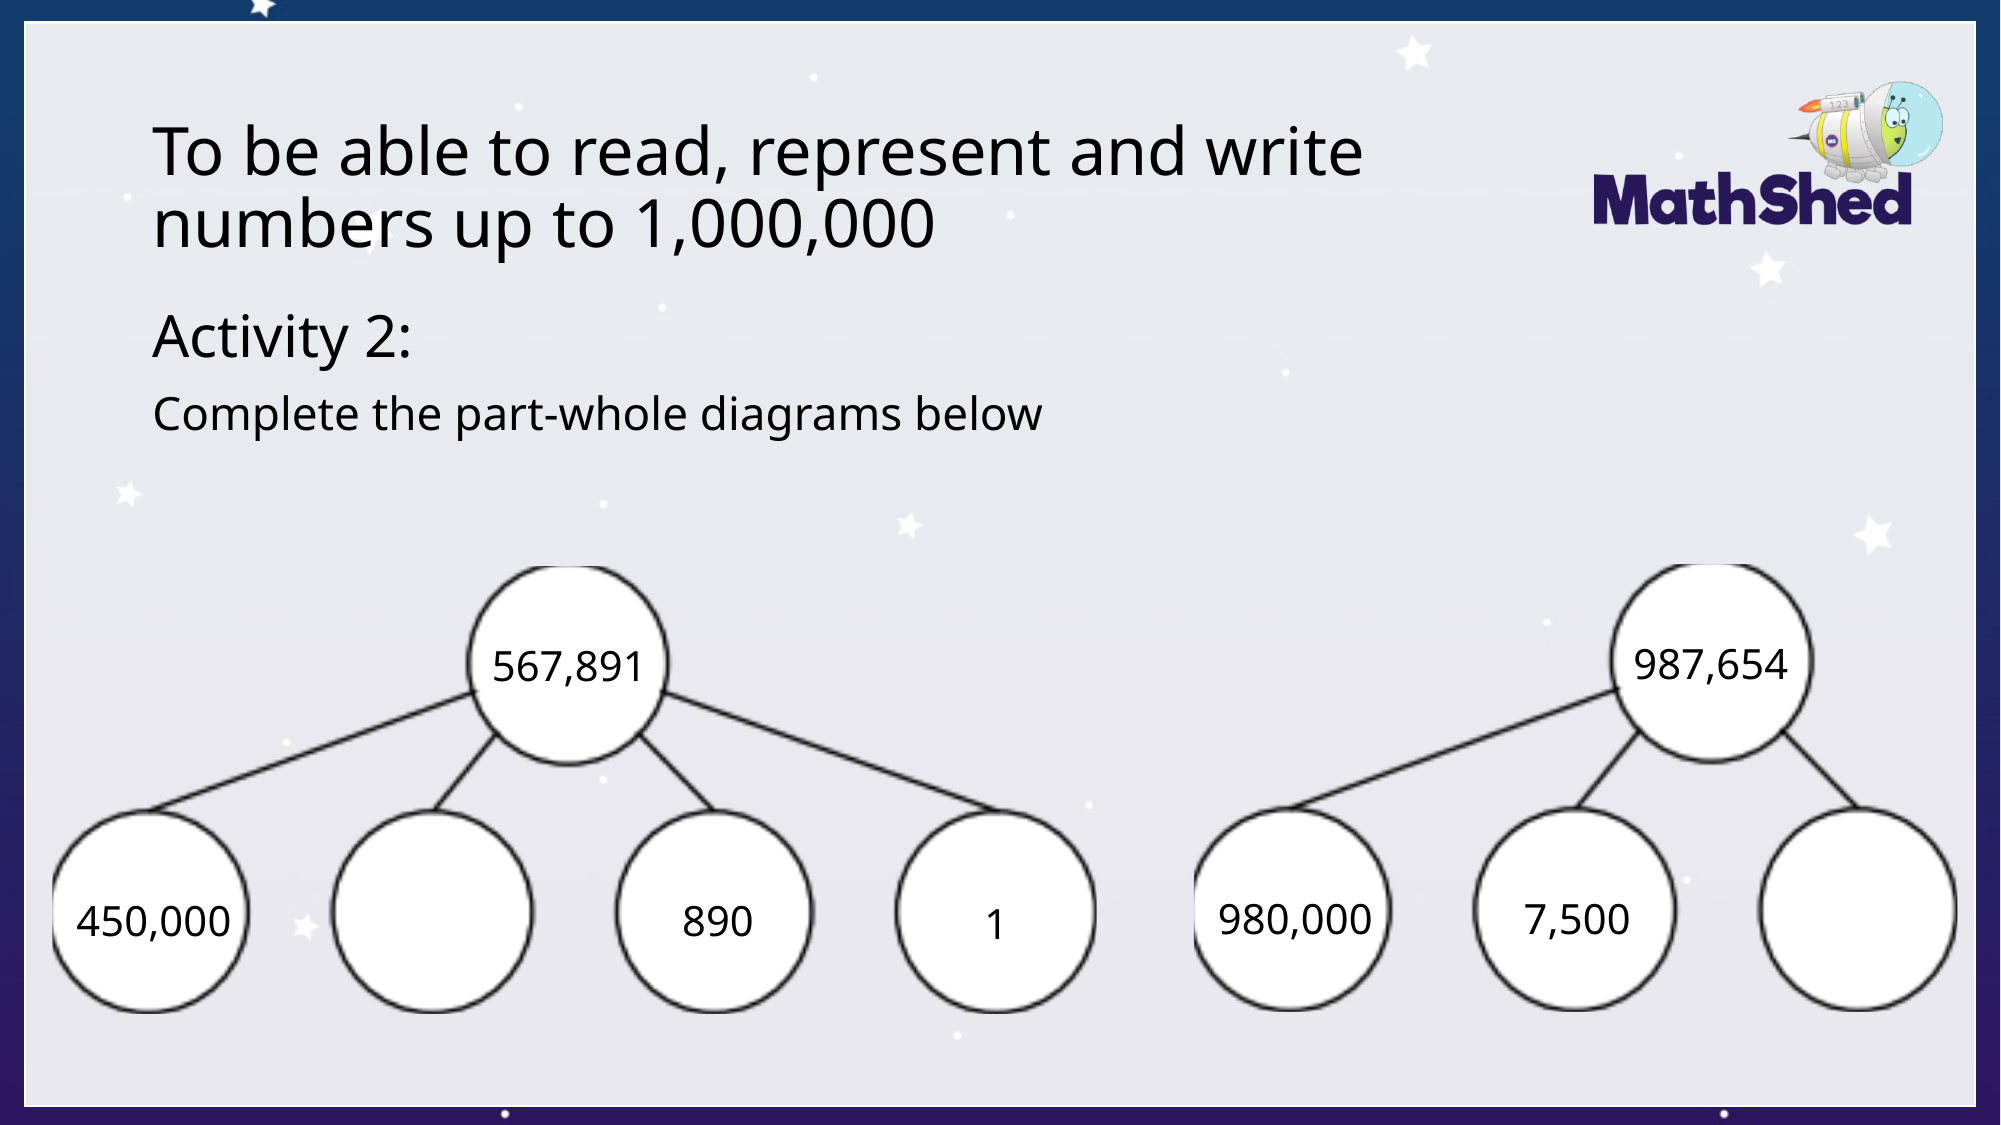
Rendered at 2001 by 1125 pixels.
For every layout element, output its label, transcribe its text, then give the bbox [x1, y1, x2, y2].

title To be able to read, represent and write numbers up to 1,000,000 [137, 81, 1578, 299]
list Activity 2: Complete the part-whole diagrams below [137, 299, 1863, 1014]
picture [0, 0, 2001, 1125]
